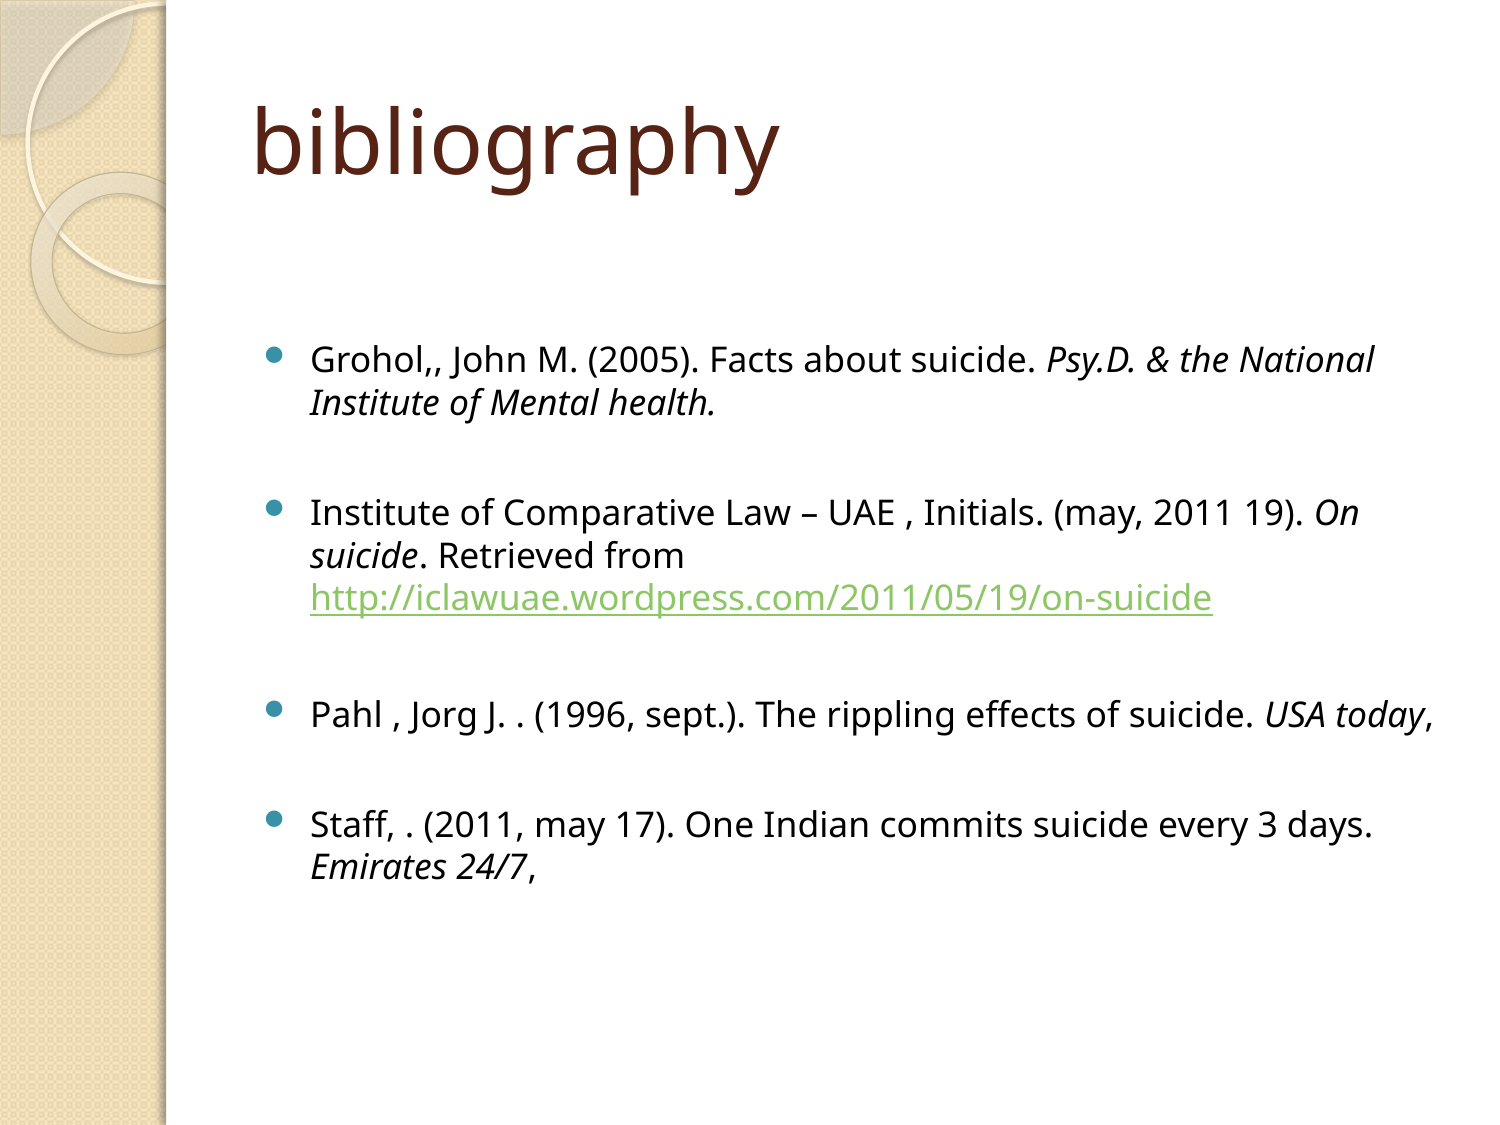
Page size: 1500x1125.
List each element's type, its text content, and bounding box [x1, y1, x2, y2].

list Grohol,, John M. (2005). Facts about suicide. Psy.D. & the National Institute of Mental health. Institute of Comparative Law – UAE , Initials. (may, 2011 19). On suicide. Retrieved from http://iclawuae.wordpress.com/2011/05/19/on-suicide Pahl , Jorg J. . (1996, sept.). The rippling effects of suicide. USA today, Staff, . (2011, may 17). One Indian commits suicide every 3 days. Emirates 24/7, [235, 237, 1466, 1025]
title bibliography [235, 45, 1466, 233]
